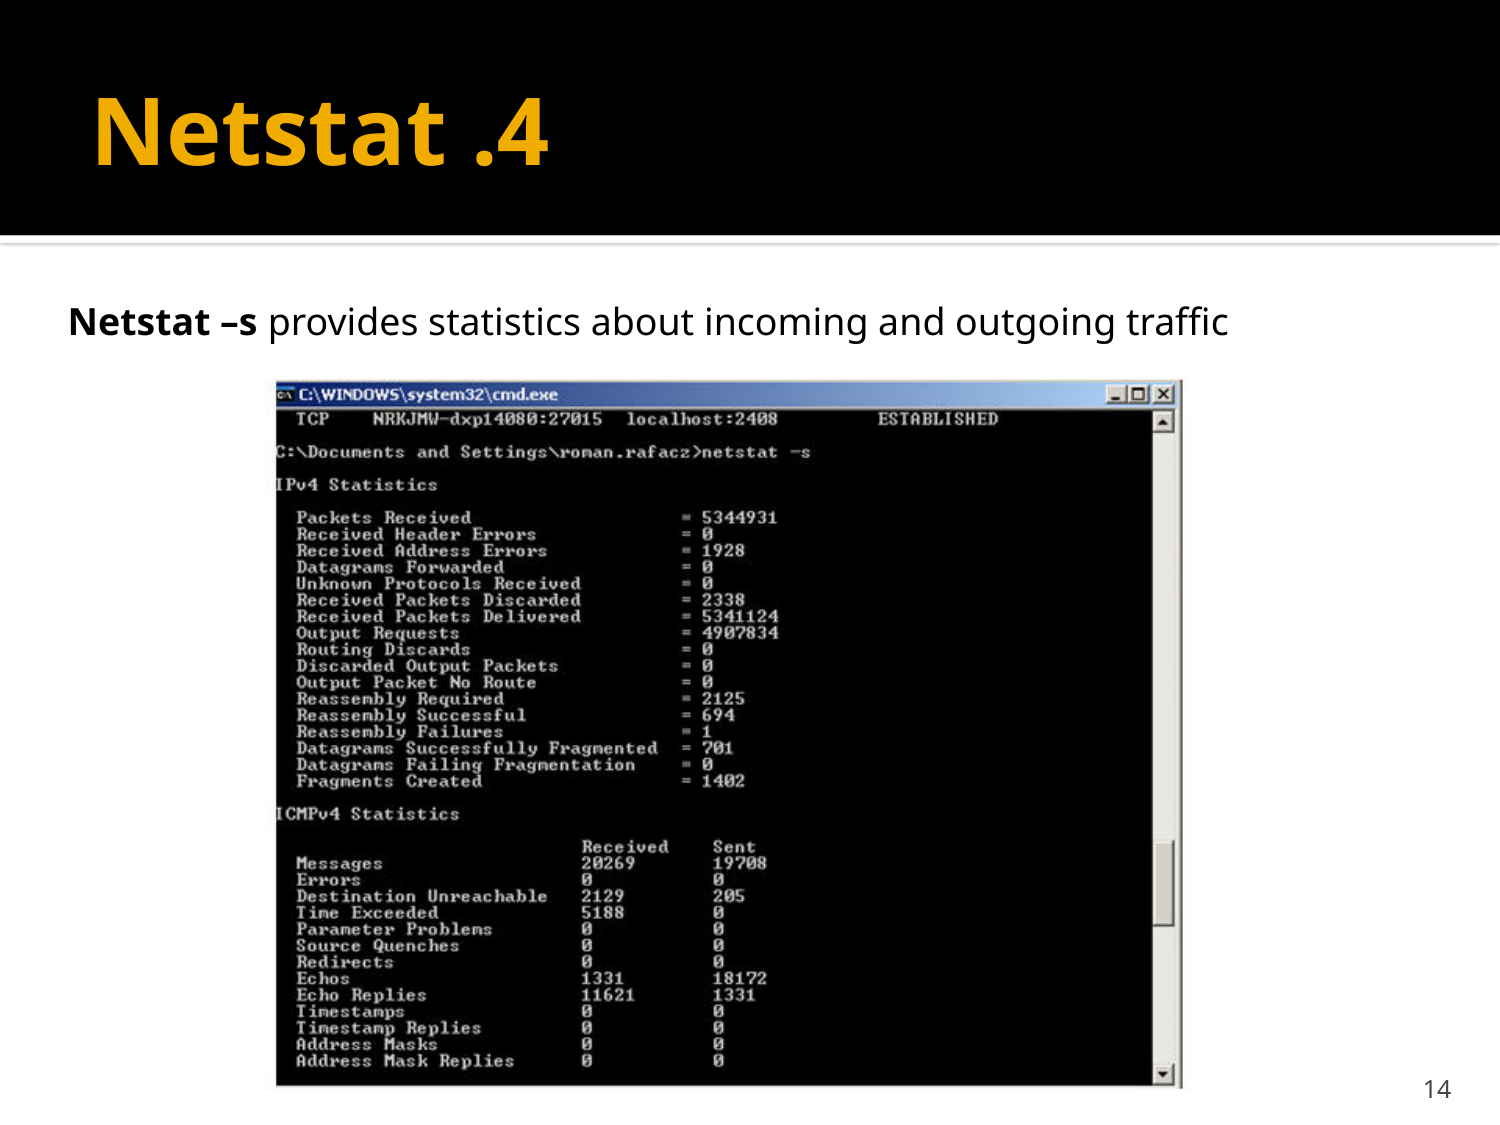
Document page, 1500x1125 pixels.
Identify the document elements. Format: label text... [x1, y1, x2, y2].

slide_number 14 [1345, 1062, 1467, 1108]
title 4. Netstat [75, 25, 1425, 231]
text_box Netstat –s provides statistics about incoming and outgoing traffic [53, 290, 1365, 351]
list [253, 366, 1211, 1125]
